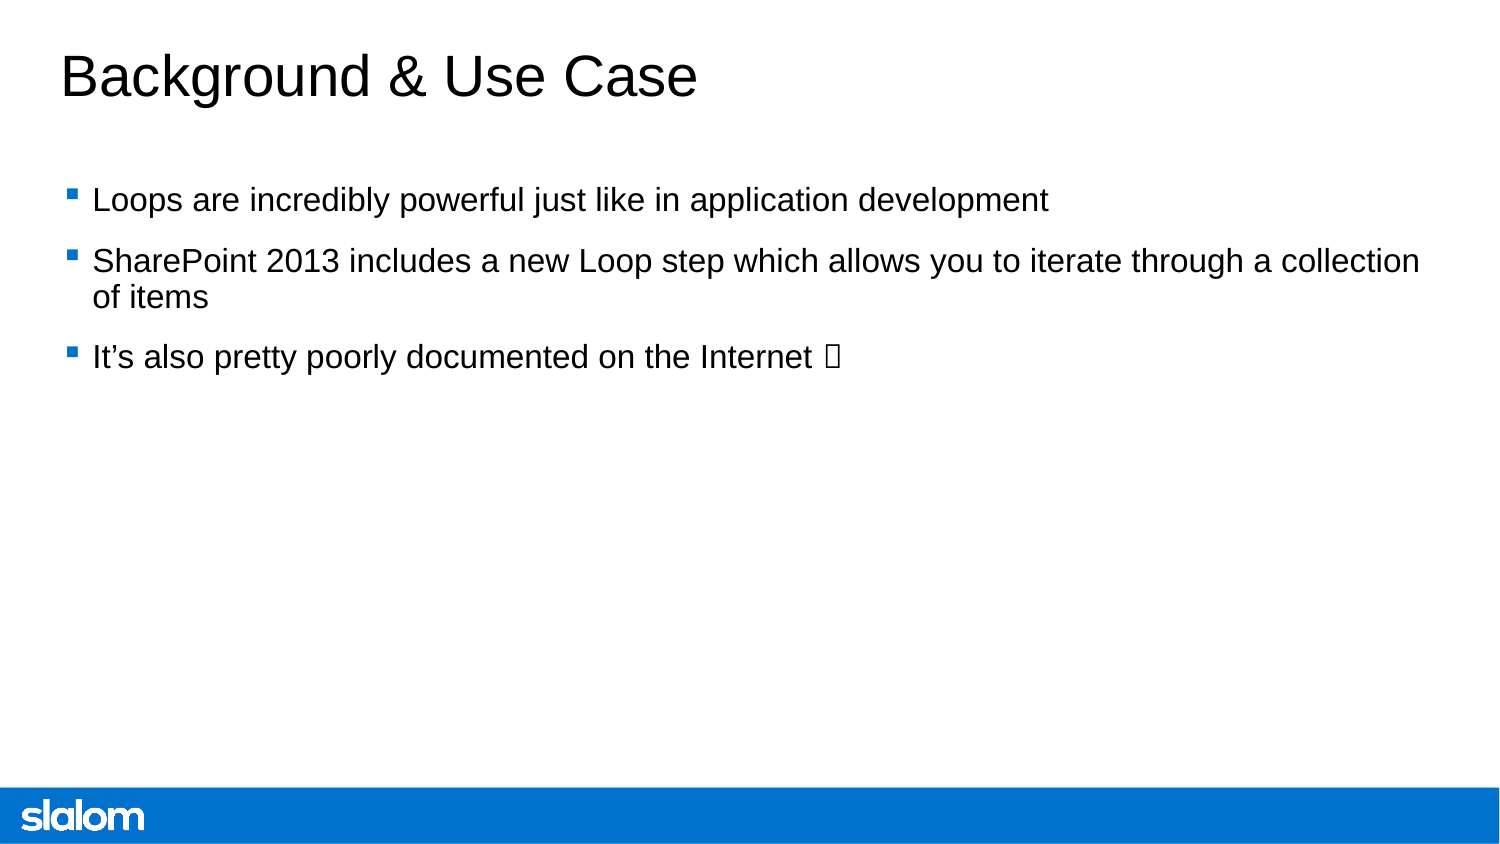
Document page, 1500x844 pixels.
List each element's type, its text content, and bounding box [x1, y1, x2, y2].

title Background & Use Case [38, 34, 1463, 118]
picture [21, 799, 144, 831]
list Loops are incredibly powerful just like in application development SharePoint 2013 includes a new Loop step which allows you to iterate through a collection of items It’s also pretty poorly documented on the Internet  [64, 175, 1436, 387]
